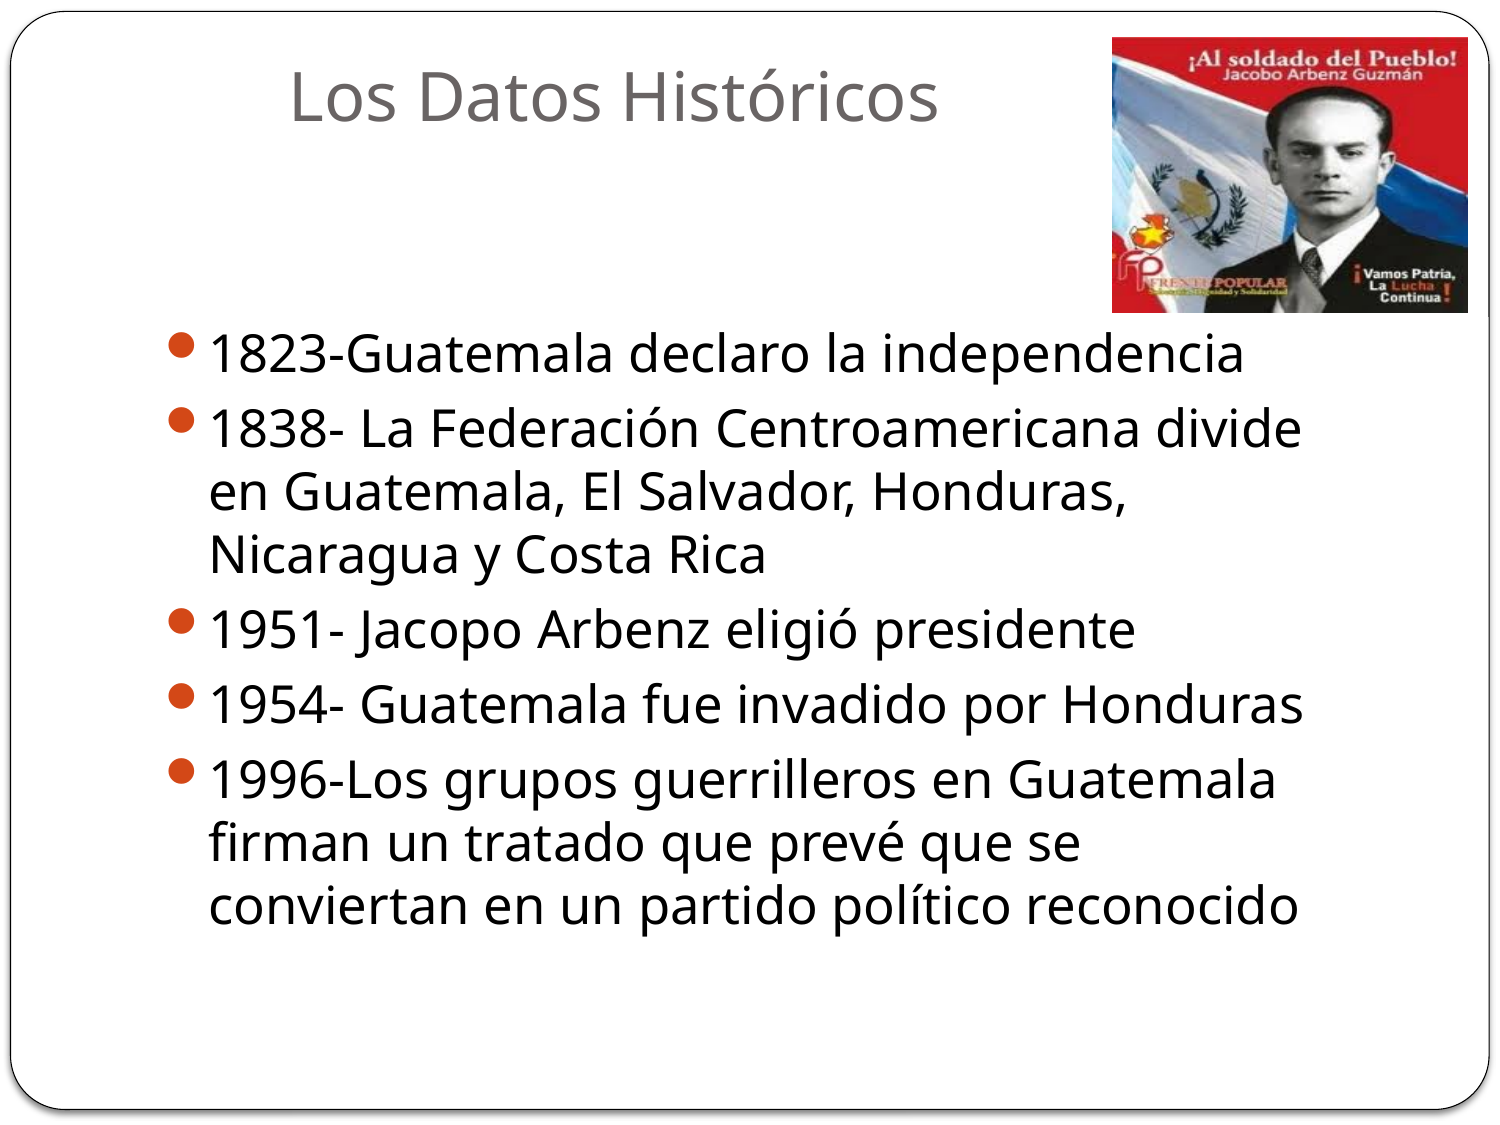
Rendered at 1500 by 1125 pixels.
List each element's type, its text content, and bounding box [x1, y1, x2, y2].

title Los Datos Históricos [150, 45, 1106, 233]
list 1823-Guatemala declaro la independencia 1838- La Federación Centroamericana divide en Guatemala, El Salvador, Honduras, Nicaragua y Costa Rica 1951- Jacopo Arbenz eligió presidente 1954- Guatemala fue invadido por Honduras 1996-Los grupos guerrilleros en Guatemala firman un tratado que prevé que se conviertan en un partido político reconocido [150, 312, 1338, 988]
picture [1112, 37, 1468, 313]
